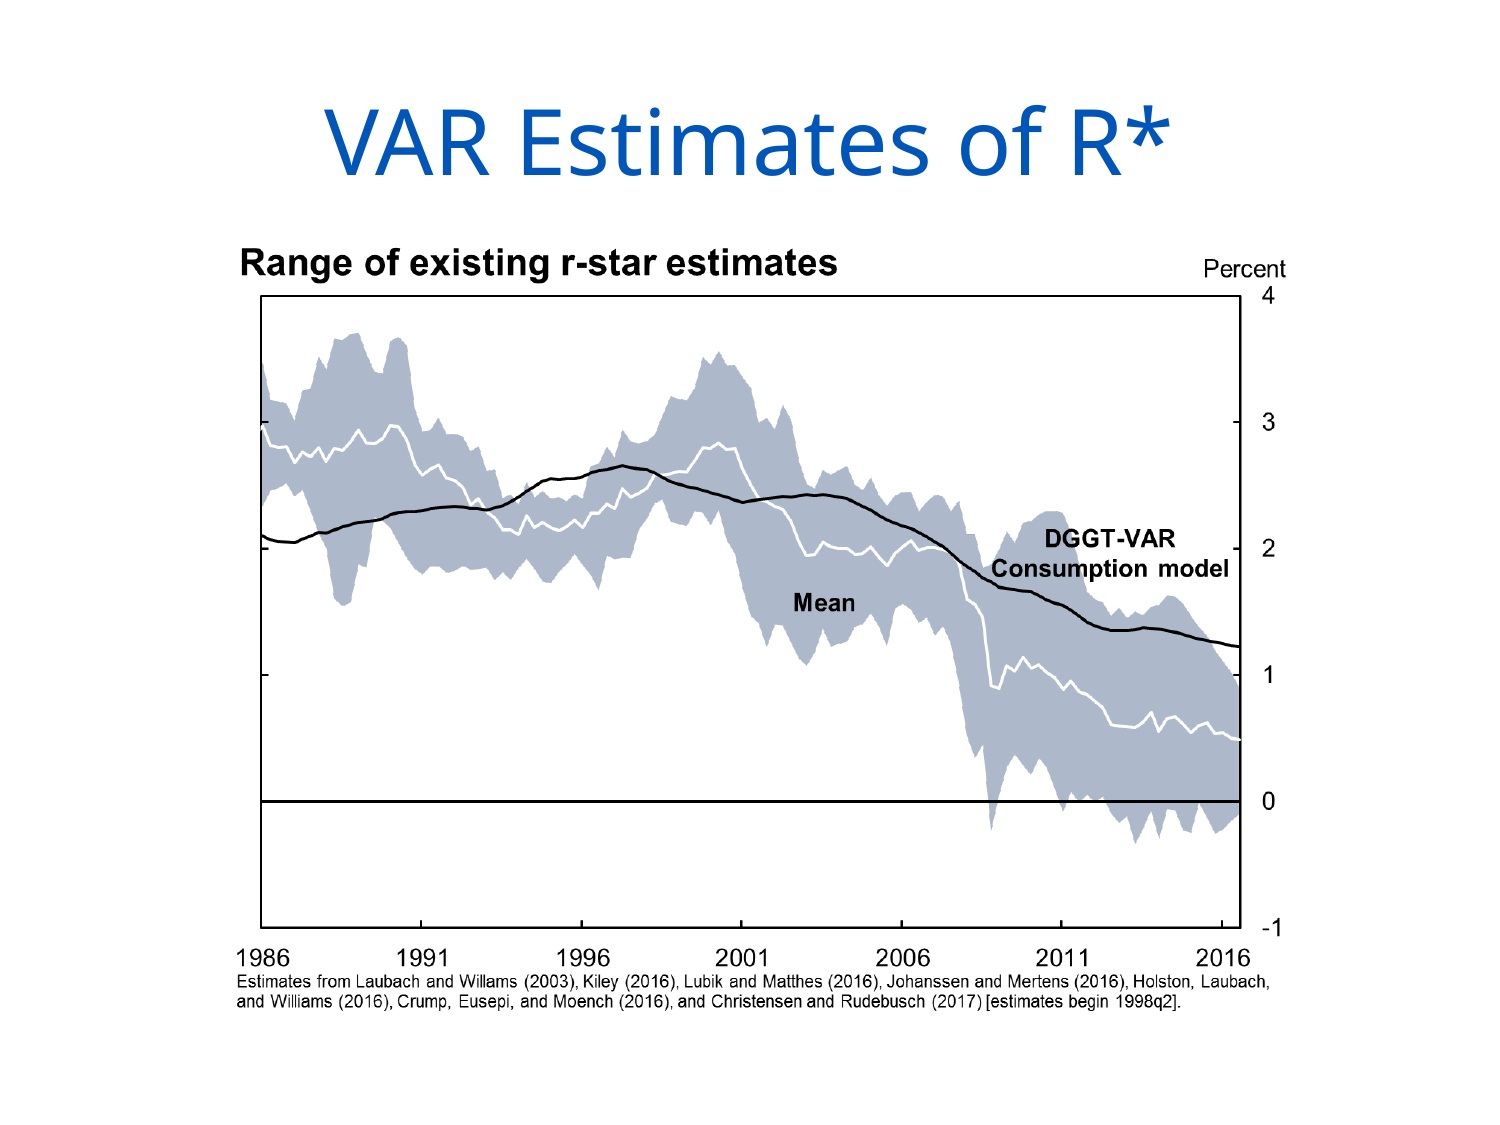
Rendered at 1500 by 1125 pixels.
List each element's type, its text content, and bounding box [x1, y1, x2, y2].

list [224, 232, 1287, 1021]
title VAR Estimates of R* [75, 45, 1425, 233]
